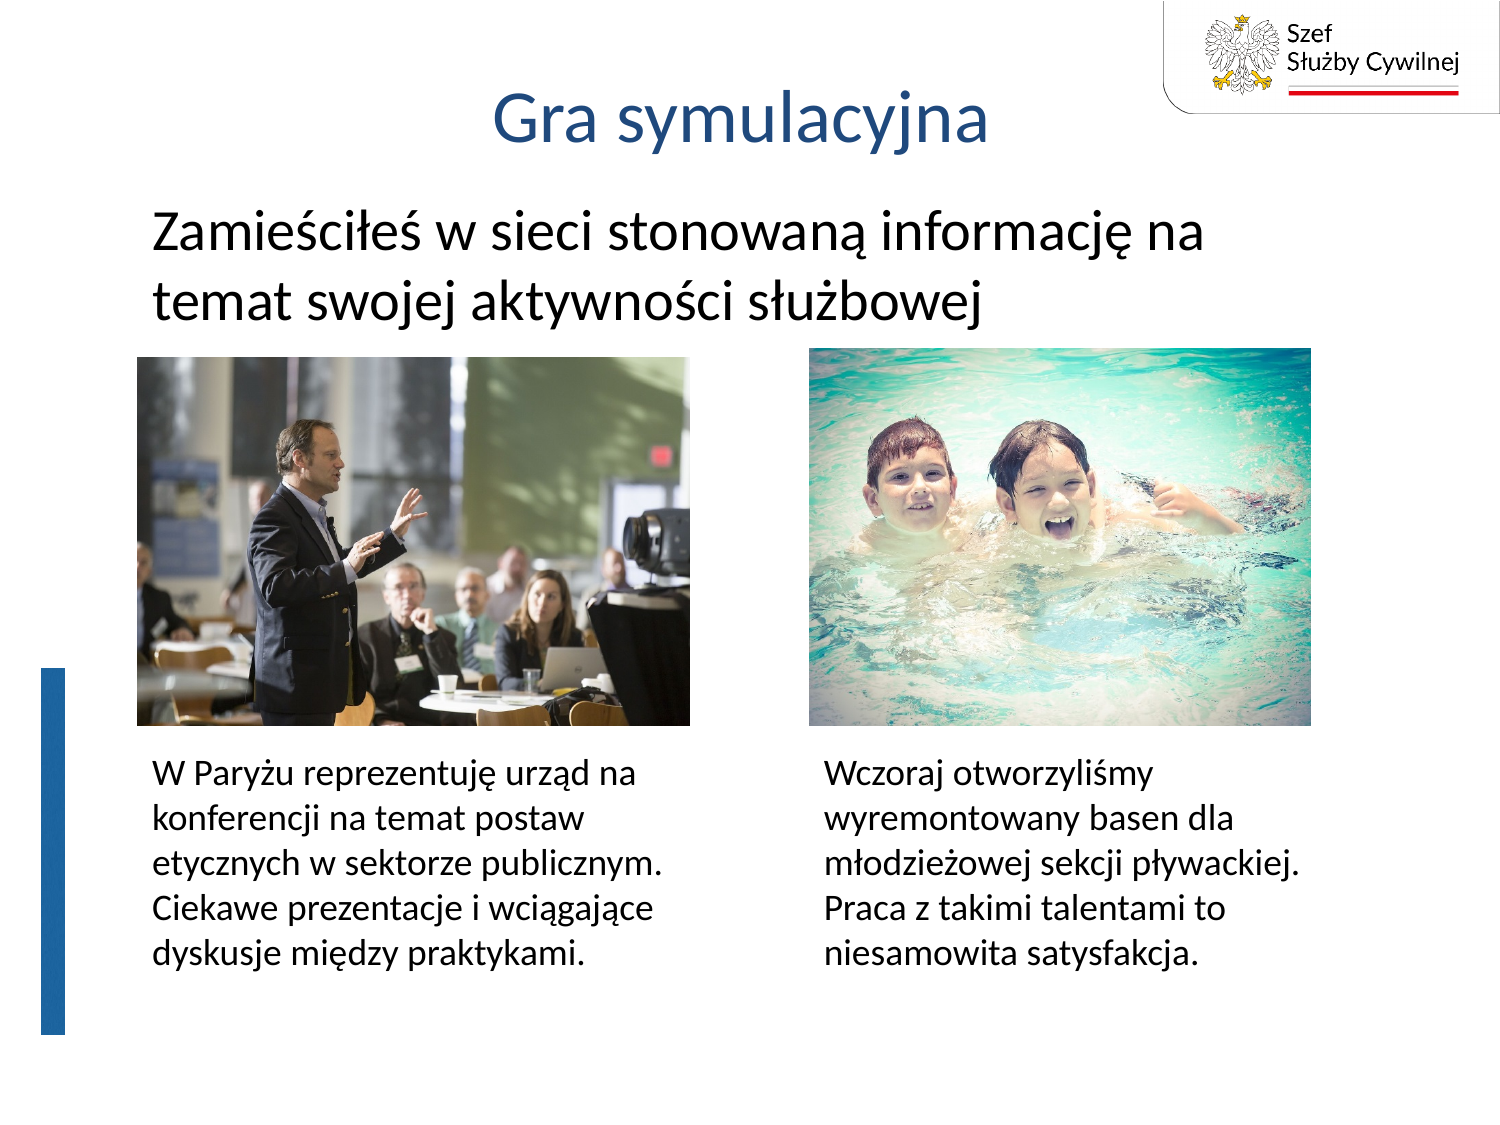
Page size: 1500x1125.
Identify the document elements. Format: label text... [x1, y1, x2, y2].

title Gra symulacyjna [100, 60, 1400, 185]
picture [41, 668, 65, 1035]
picture [808, 348, 1312, 726]
picture [1163, 0, 1500, 114]
picture [137, 357, 690, 726]
text_box W Paryżu reprezentuję urząd na konferencji na temat postaw etycznych w sektorze publicznym. Ciekawe prezentacje i wciągające dyskusje między praktykami. [137, 740, 705, 981]
text_box Wczoraj otworzyliśmy wyremontowany basen dla młodzieżowej sekcji pływackiej. Praca z takimi talentami to niesamowita satysfakcja. [809, 740, 1330, 981]
text_box Zamieściłeś w sieci stonowaną informację na temat swojej aktywności służbowej [137, 184, 1365, 340]
